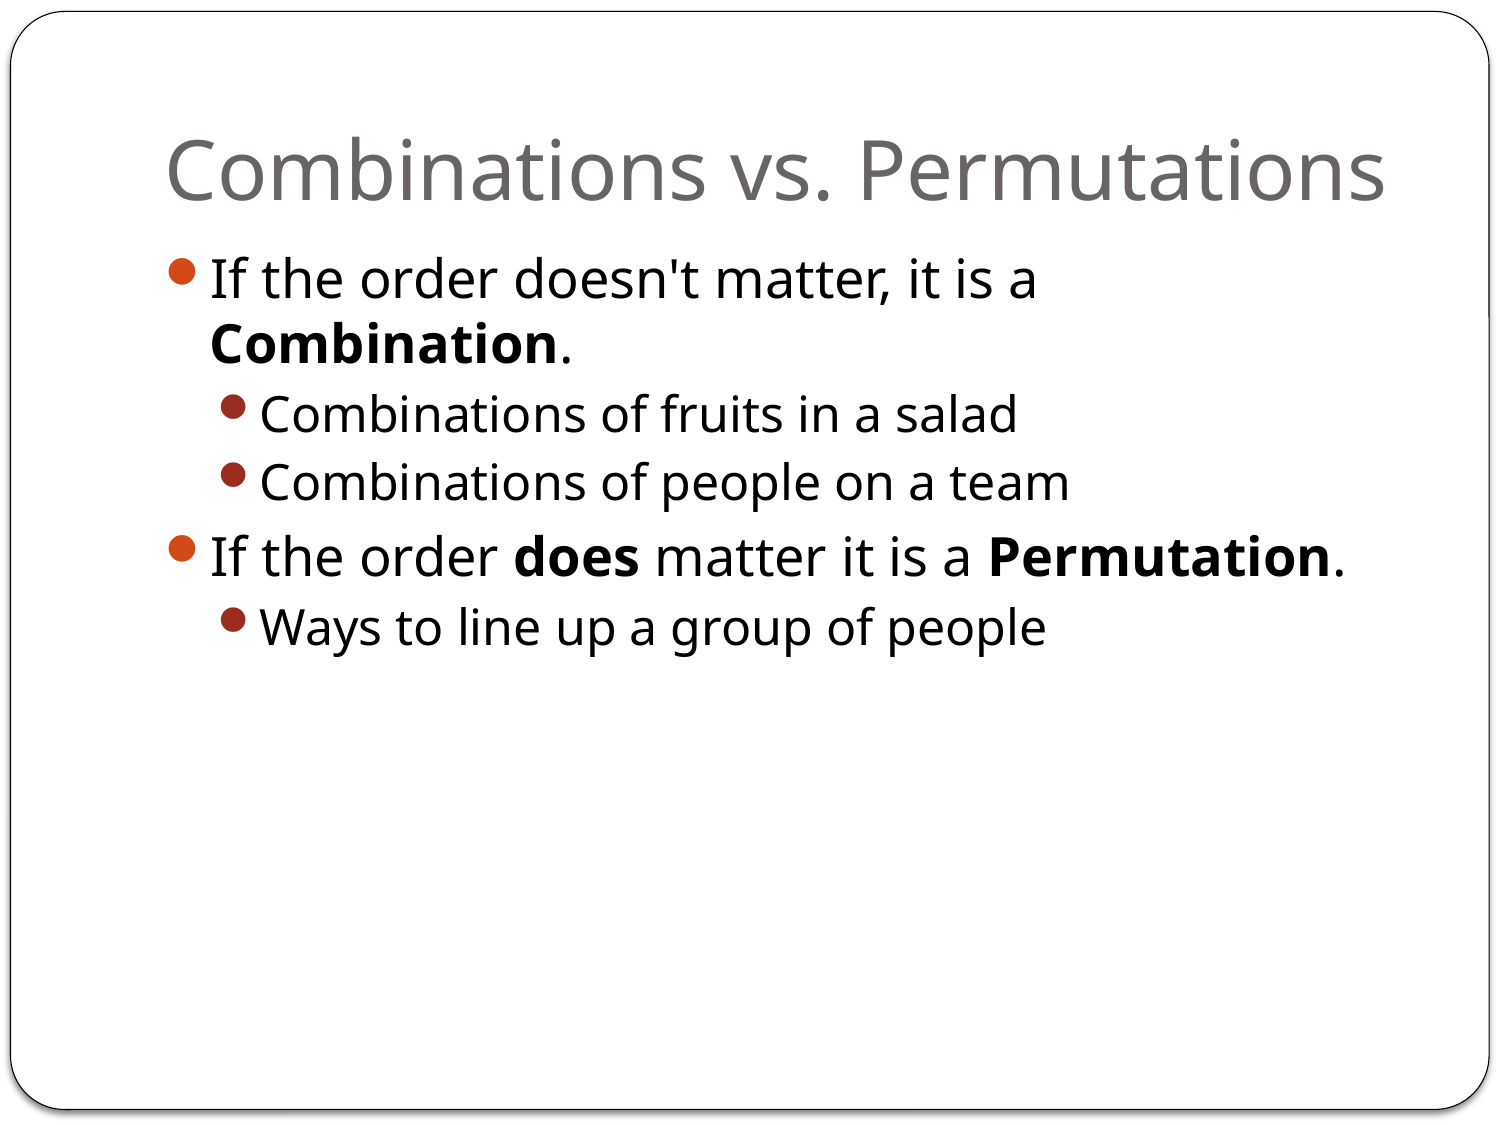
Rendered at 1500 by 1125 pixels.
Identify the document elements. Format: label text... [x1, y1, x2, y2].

list If the order doesn't matter, it is a Combination. Combinations of fruits in a salad Combinations of people on a team If the order does matter it is a Permutation. Ways to line up a group of people [150, 237, 1425, 988]
title Combinations vs. Permutations [150, 45, 1425, 233]
